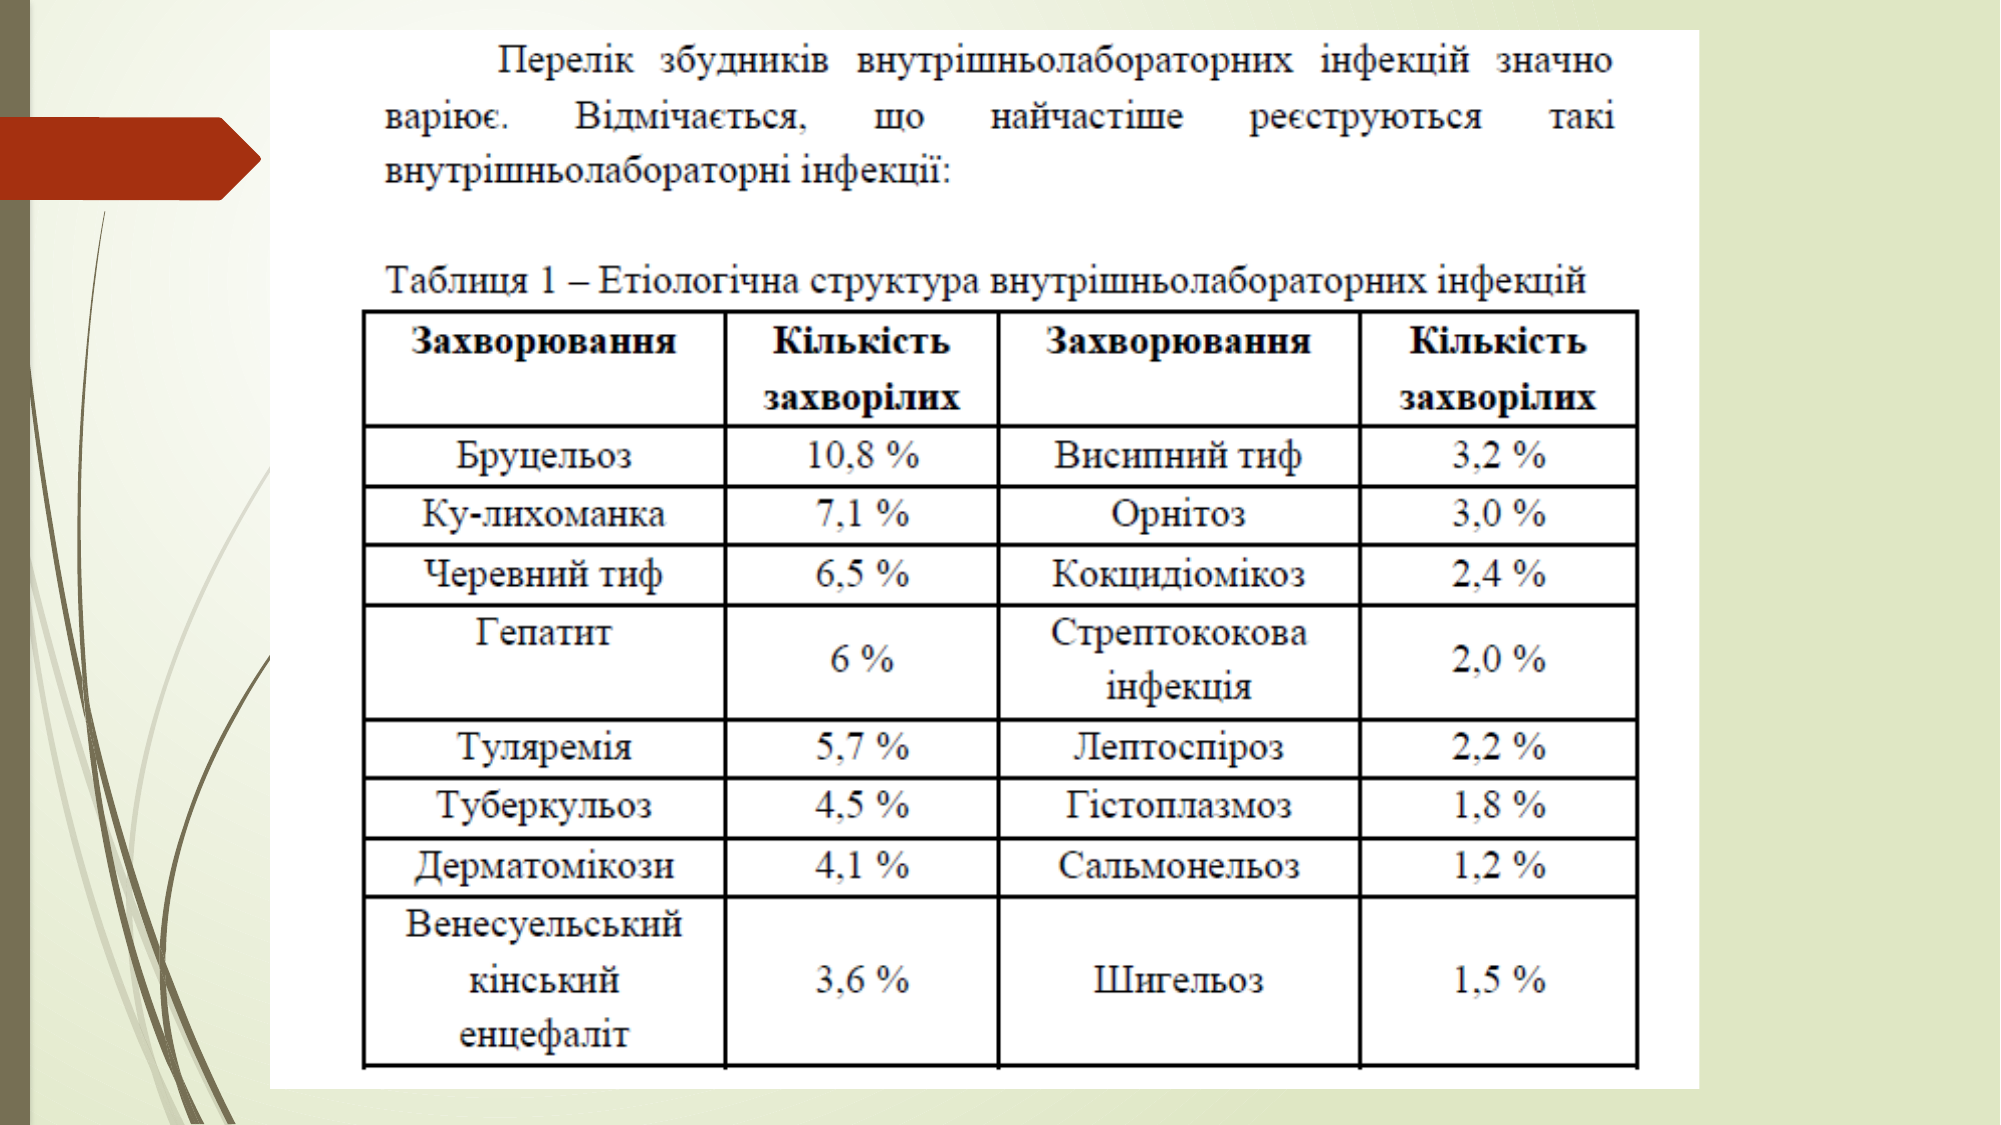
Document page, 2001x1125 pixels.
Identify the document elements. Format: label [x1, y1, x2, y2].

picture [269, 29, 1700, 1090]
